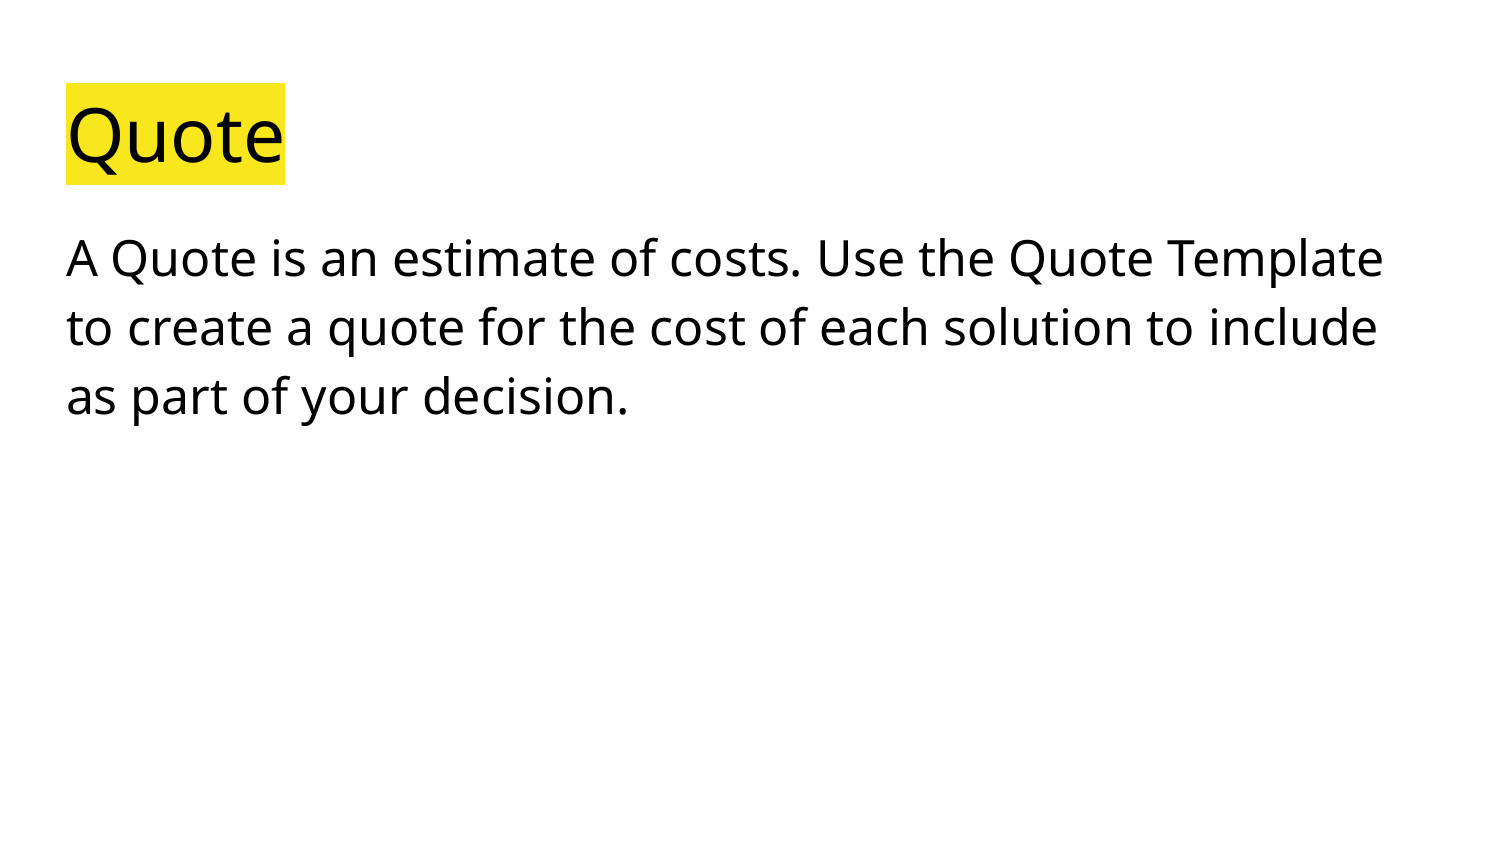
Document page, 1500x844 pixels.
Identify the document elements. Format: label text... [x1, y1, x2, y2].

title Quote [51, 72, 1449, 167]
list A Quote is an estimate of costs. Use the Quote Template to create a quote for the cost of each solution to include as part of your decision. [51, 202, 1415, 750]
